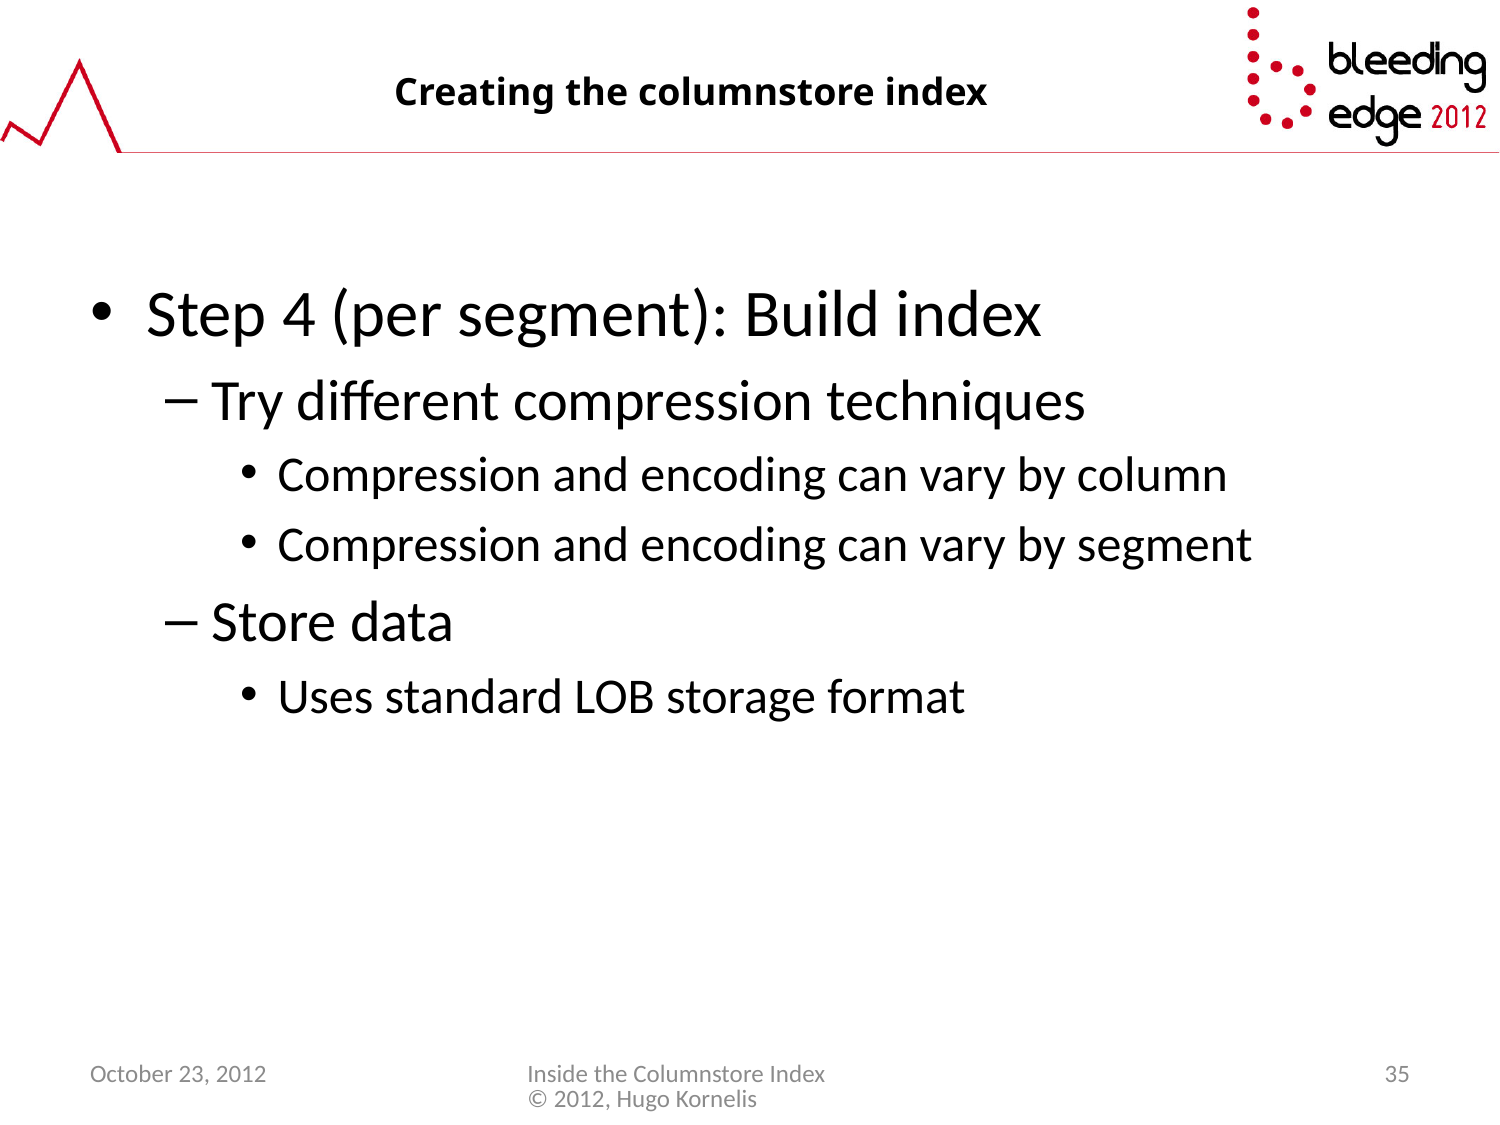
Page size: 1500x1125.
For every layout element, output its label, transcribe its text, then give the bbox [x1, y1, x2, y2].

title Creating the columnstore index [162, 60, 1220, 122]
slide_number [75, 1042, 425, 1103]
footer Inside the Columnstore Index © 2012, Hugo Kornelis [512, 1042, 988, 1103]
list Step 4 (per segment): Build index Try different compression techniques Compression and encoding can vary by column Compression and encoding can vary by segment Store data Uses standard LOB storage format [75, 262, 1425, 1005]
slide_number 35 [1074, 1042, 1425, 1103]
picture [0, 1, 1500, 153]
